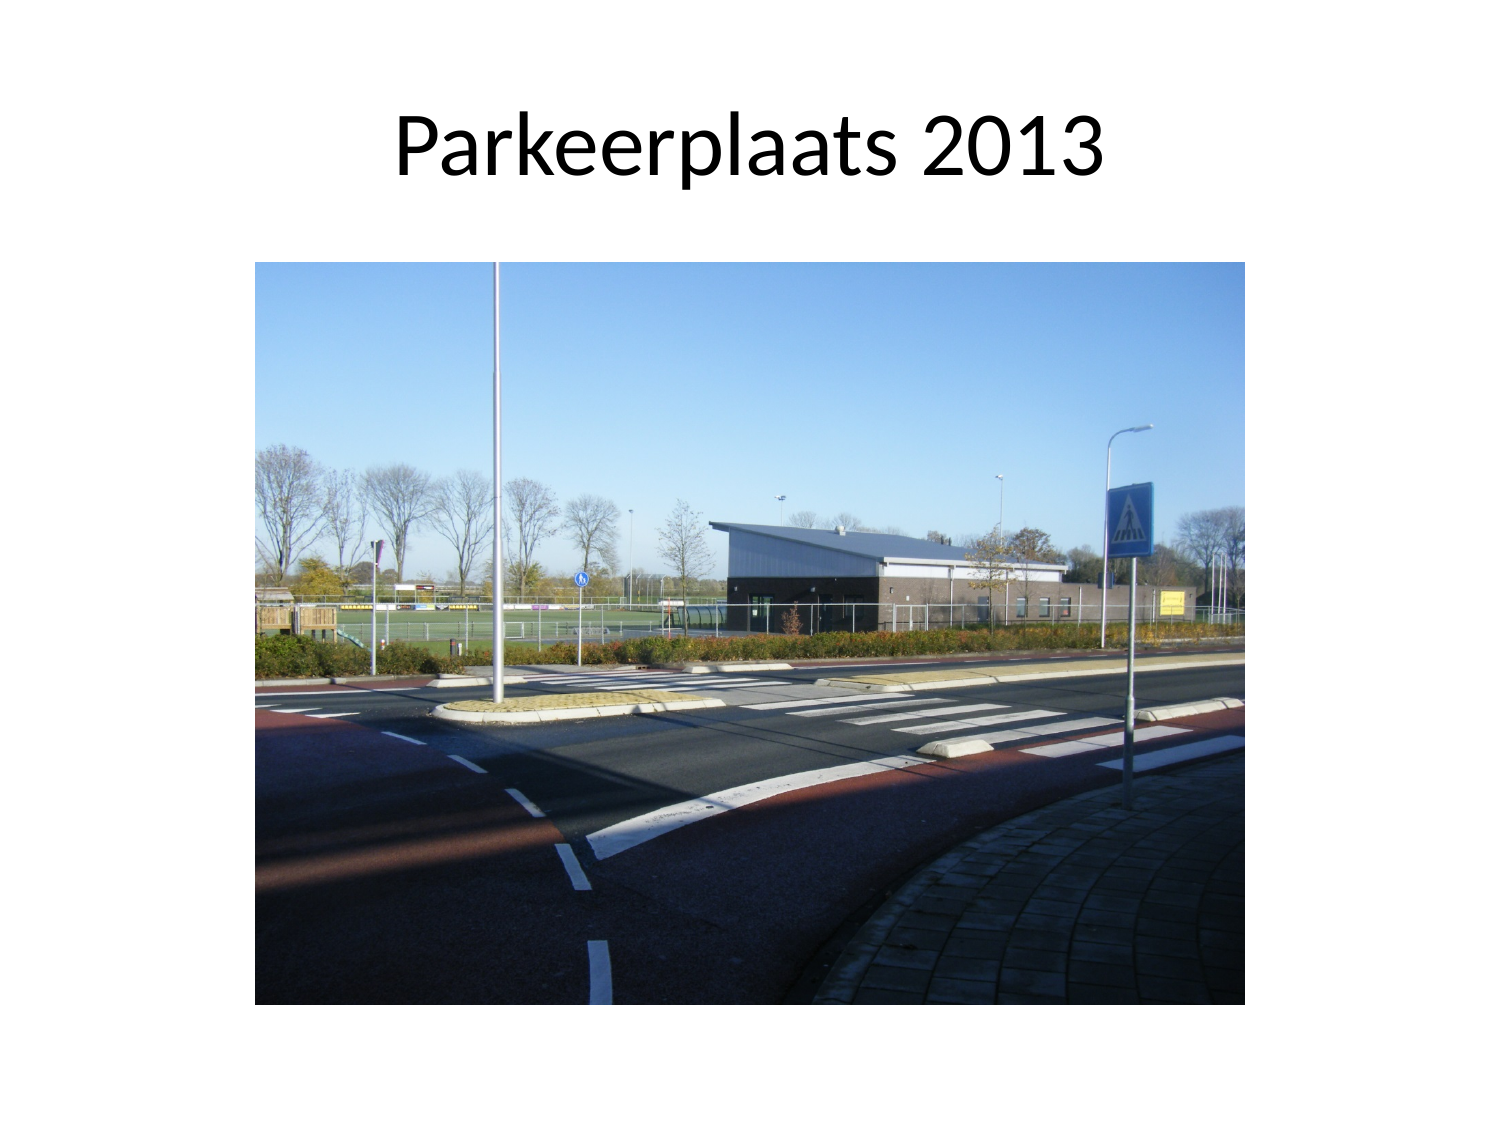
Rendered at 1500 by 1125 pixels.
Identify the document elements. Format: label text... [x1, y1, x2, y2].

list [254, 262, 1246, 1006]
title Parkeerplaats 2013 [75, 45, 1425, 233]
